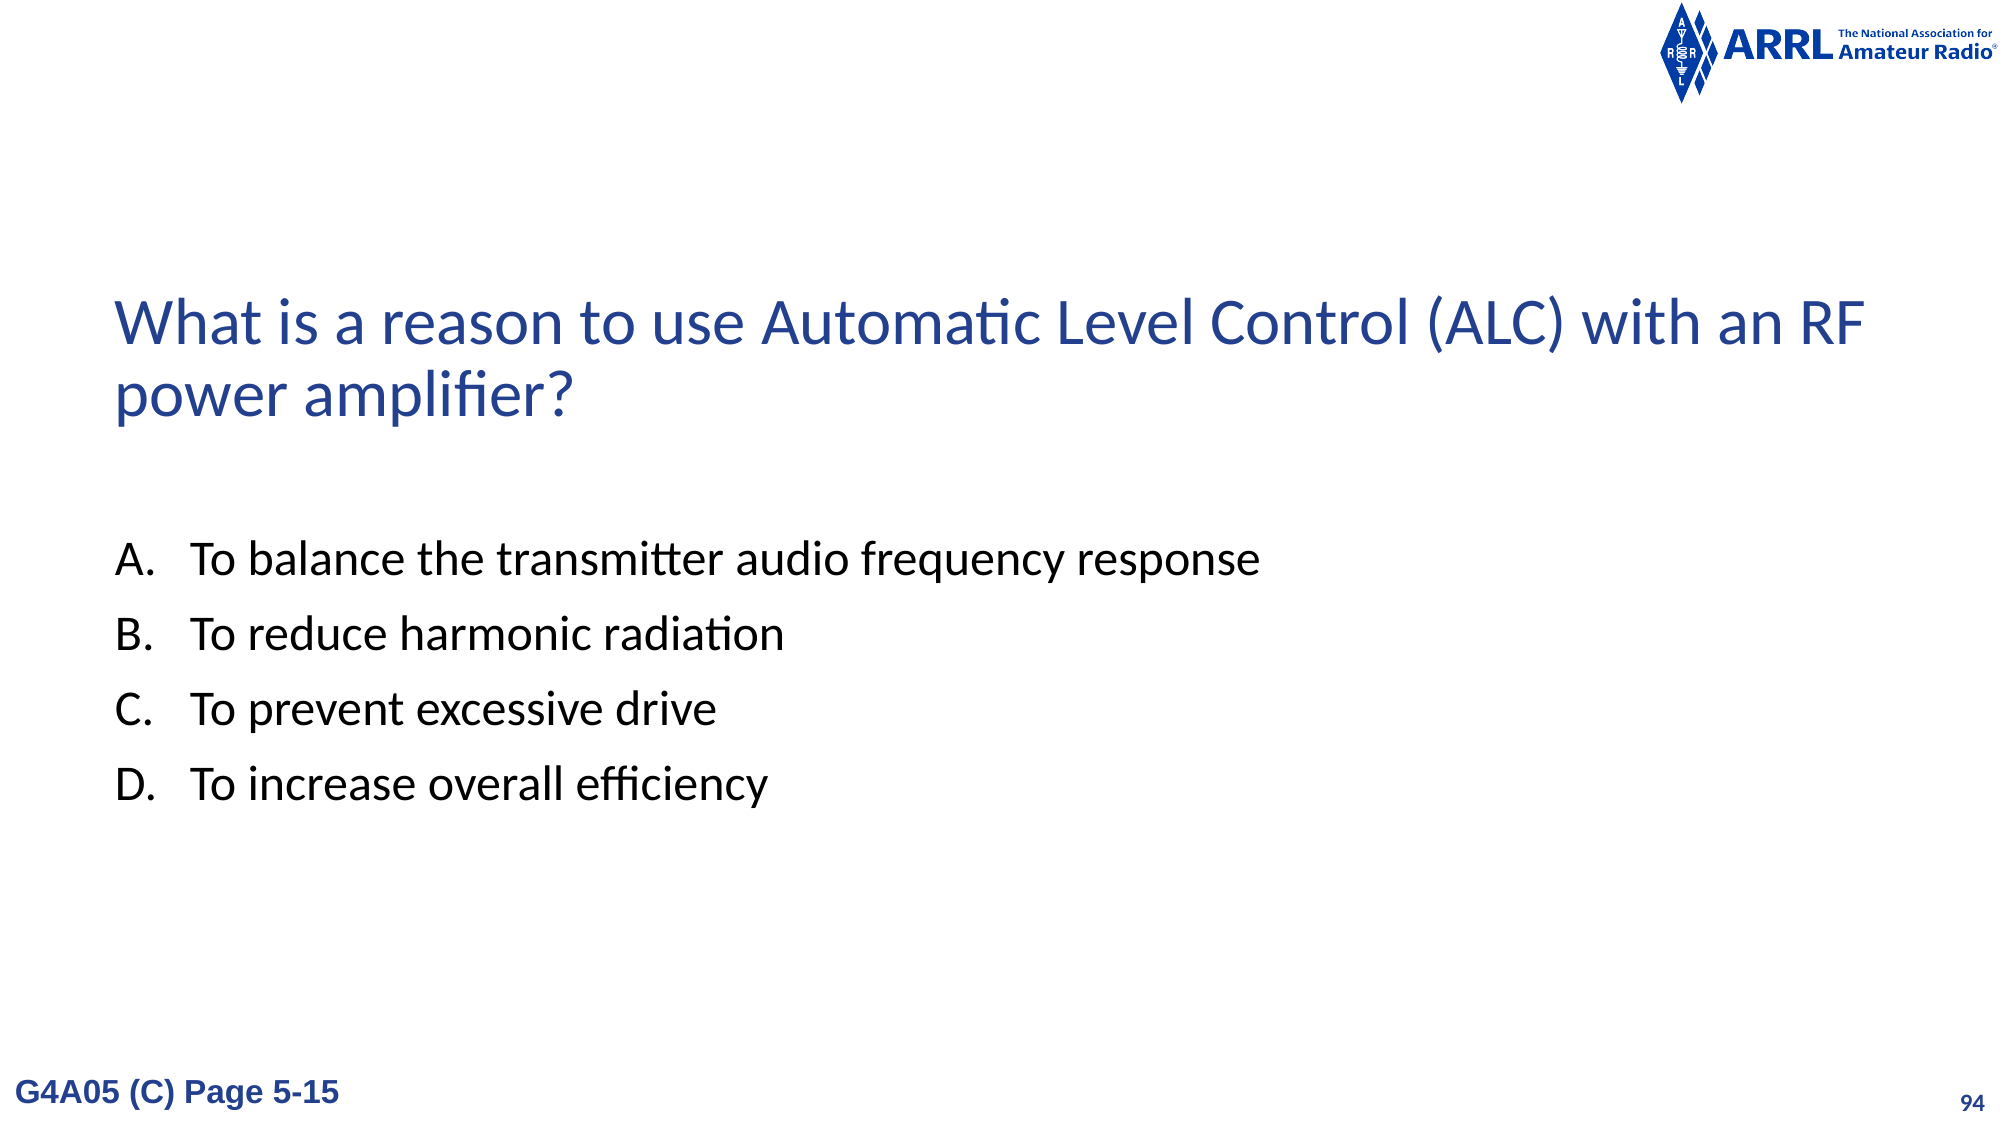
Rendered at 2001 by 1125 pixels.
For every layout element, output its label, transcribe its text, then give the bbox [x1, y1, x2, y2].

picture [1658, 0, 1999, 106]
text_box G4A05 (C) Page 5-15 [0, 1062, 1313, 1118]
title What is a reason to use Automatic Level Control (ALC) with an RF power amplifier? [99, 249, 1900, 468]
list To balance the transmitter audio frequency response To reduce harmonic radiation To prevent excessive drive To increase overall efficiency [99, 525, 1900, 1005]
text_box 94 [1899, 1079, 2000, 1125]
